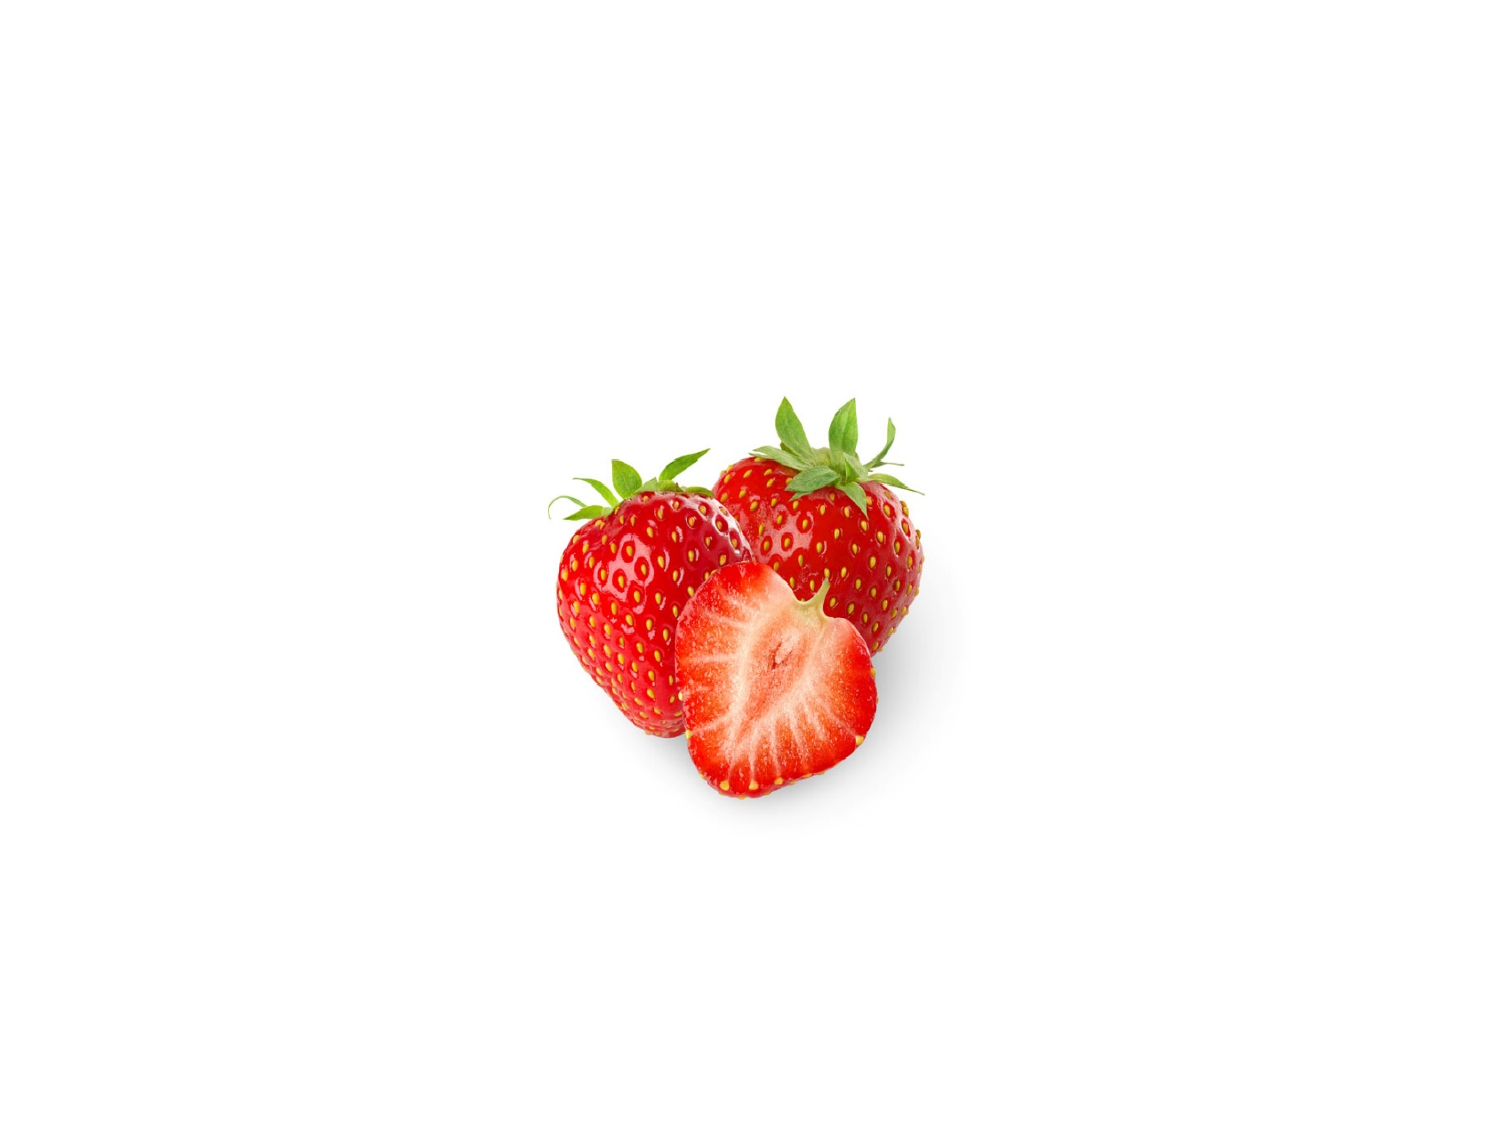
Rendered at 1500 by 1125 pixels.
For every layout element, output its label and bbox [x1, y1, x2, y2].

picture [421, 361, 1079, 858]
